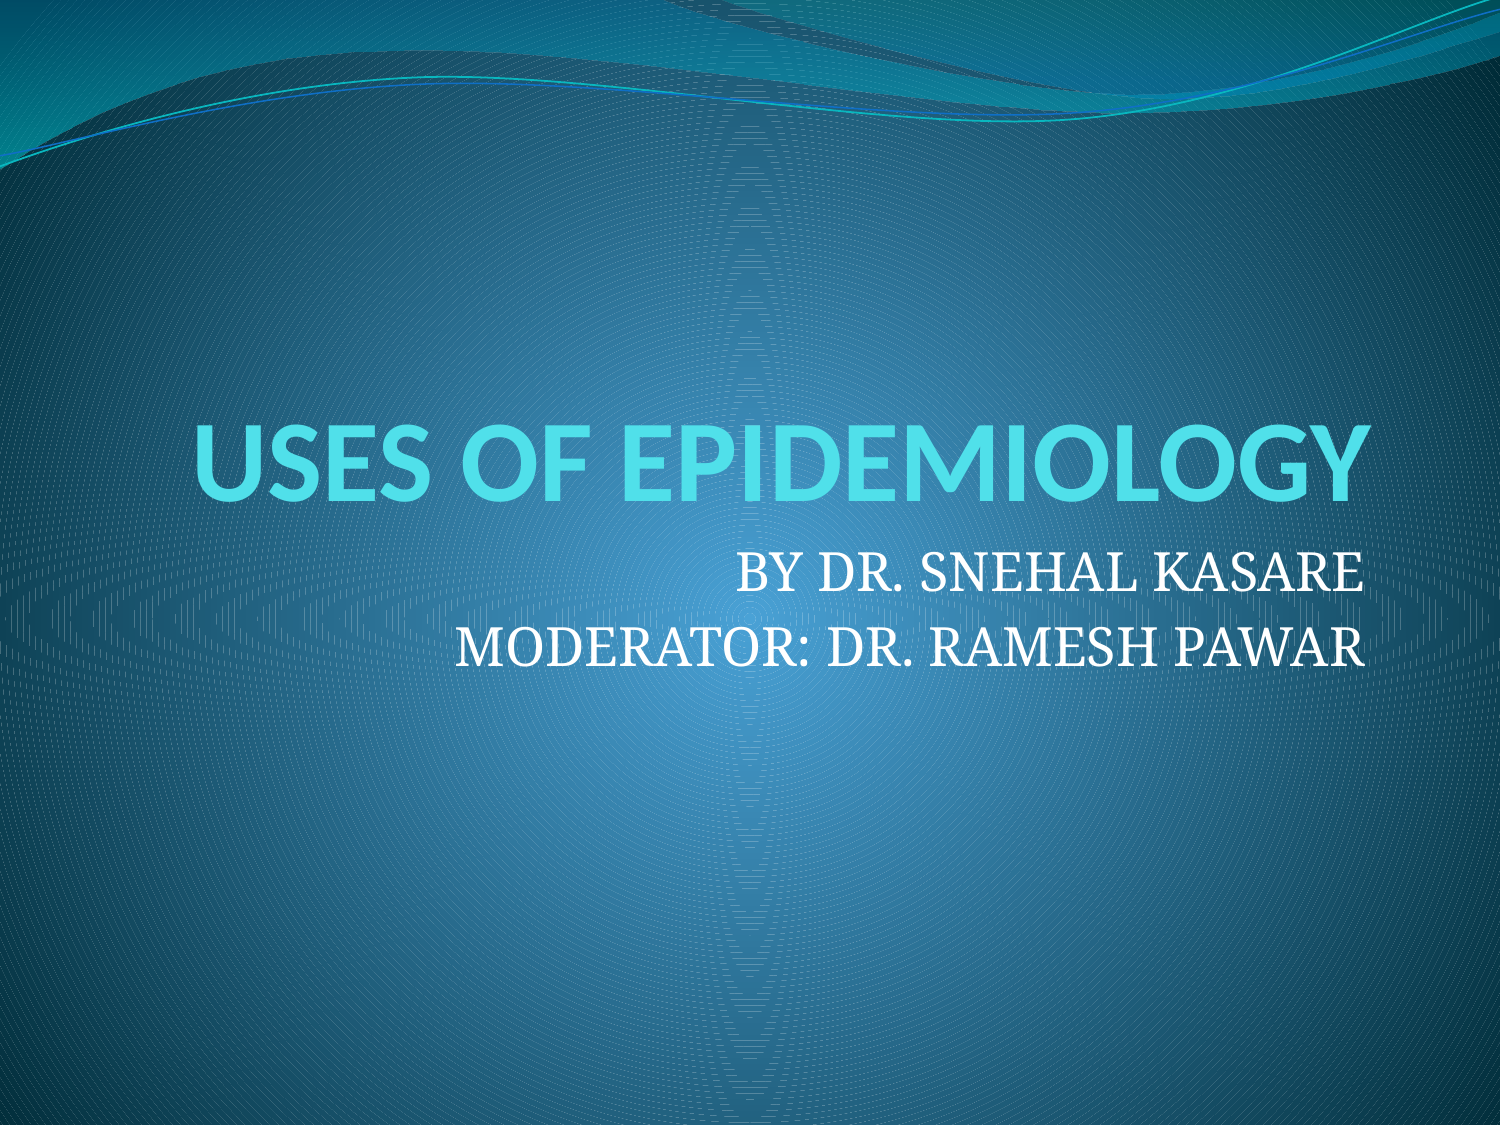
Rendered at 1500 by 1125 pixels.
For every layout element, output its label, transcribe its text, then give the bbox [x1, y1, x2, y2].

title USES OF EPIDEMIOLOGY [87, 224, 1376, 525]
subtitle BY DR. SNEHAL KASARE MODERATOR: DR. RAMESH PAWAR [87, 529, 1376, 818]
